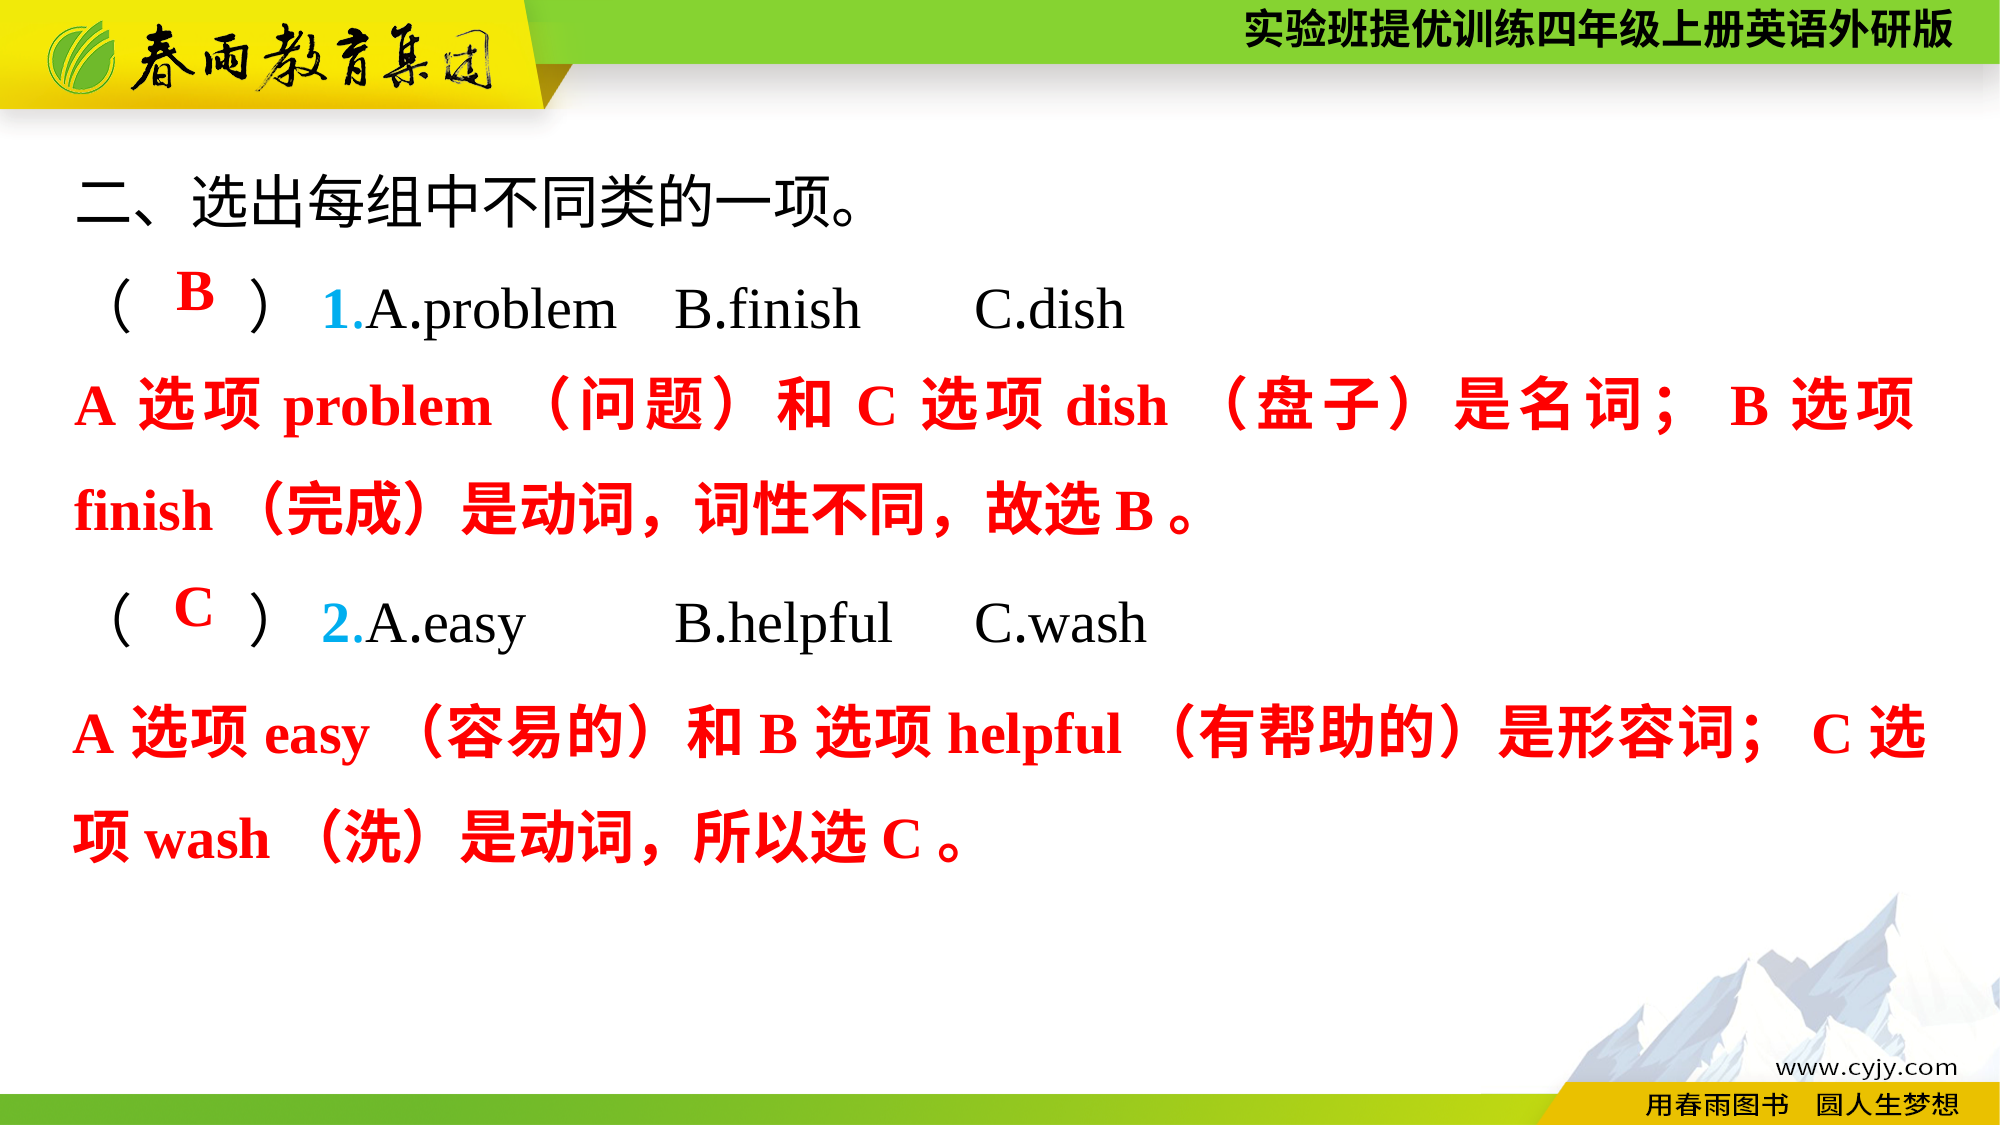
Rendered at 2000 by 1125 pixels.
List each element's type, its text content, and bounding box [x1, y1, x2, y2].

list 二、选出每组中不同类的一项。 （ ）1.A.problem B.finish C.dish （ ）2.A.easy B.helpful C.wash [59, 122, 1944, 325]
text_box A选项problem（问题）和C选项dish（盘子）是名词；B选项finish（完成）是动词，词性不同，故选B。 [59, 325, 1944, 550]
list 二、选出每组中不同类的一项。 （ ）1.A.problem B.finish C.dish （ ）2.A.easy B.helpful C.wash [59, 550, 1944, 880]
picture [0, 0, 2000, 1125]
text_box C [158, 561, 231, 646]
text_box B [161, 245, 231, 325]
text_box A选项easy（容易的）和B选项helpful（有帮助的）是形容词；C选项wash（洗）是动词，所以选C。 [57, 652, 1942, 878]
